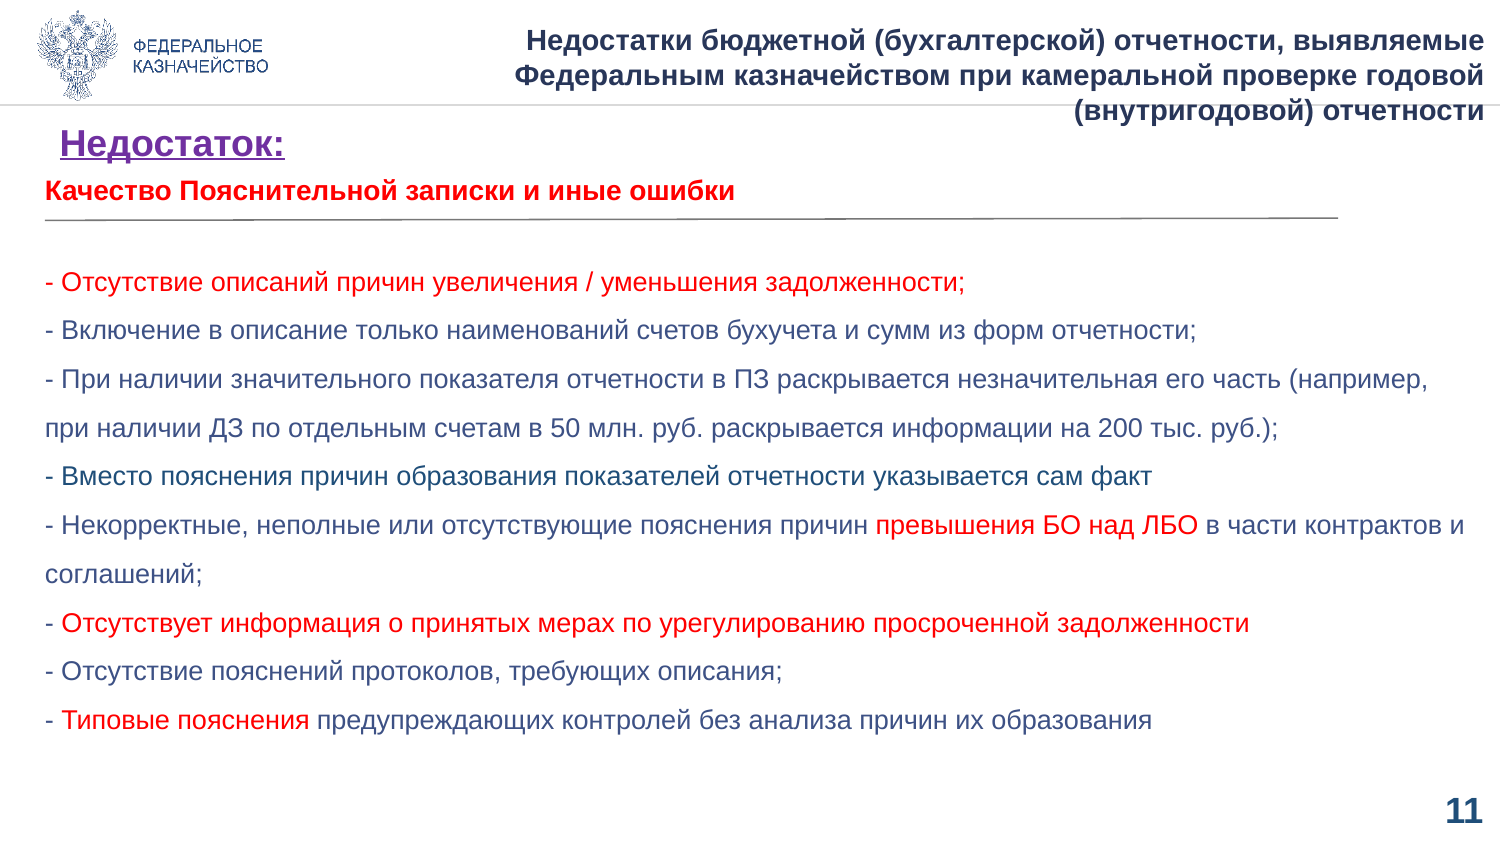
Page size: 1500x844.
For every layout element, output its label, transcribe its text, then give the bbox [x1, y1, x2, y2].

text_box Качество Пояснительной записки и иные ошибки [44, 172, 1348, 220]
picture [37, 10, 268, 101]
slide_number 10 [1138, 786, 1484, 831]
text_box Недостатки бюджетной (бухгалтерской) отчетности, выявляемые Федеральным казначейством при камеральной проверке годовой (внутригодовой) отчетности [294, 14, 1500, 134]
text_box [44, 217, 1339, 221]
title - Отсутствие описаний причин увеличения / уменьшения задолженности; - Включение в описание только наименований счетов бухучета и сумм из форм отчетности; - При наличии значительного показателя отчетности в ПЗ раскрывается незначительная его часть (например, при наличии ДЗ по отдельным счетам в 50 млн. руб. раскрывается информации на 200 тыс. руб.); - Вместо пояснения причин образования показателей отчетности указывается сам факт - Некорректные, неполные или отсутствующие пояснения причин превышения БО над ЛБО в части контрактов и соглашений; - Отсутствует информация о принятых мерах по урегулированию просроченной задолженности - Отсутствие пояснений протоколов, требующих описания; - Типовые пояснения предупреждающих контролей без анализа причин их образования [44, 247, 1475, 740]
text_box Недостаток: [44, 111, 488, 171]
